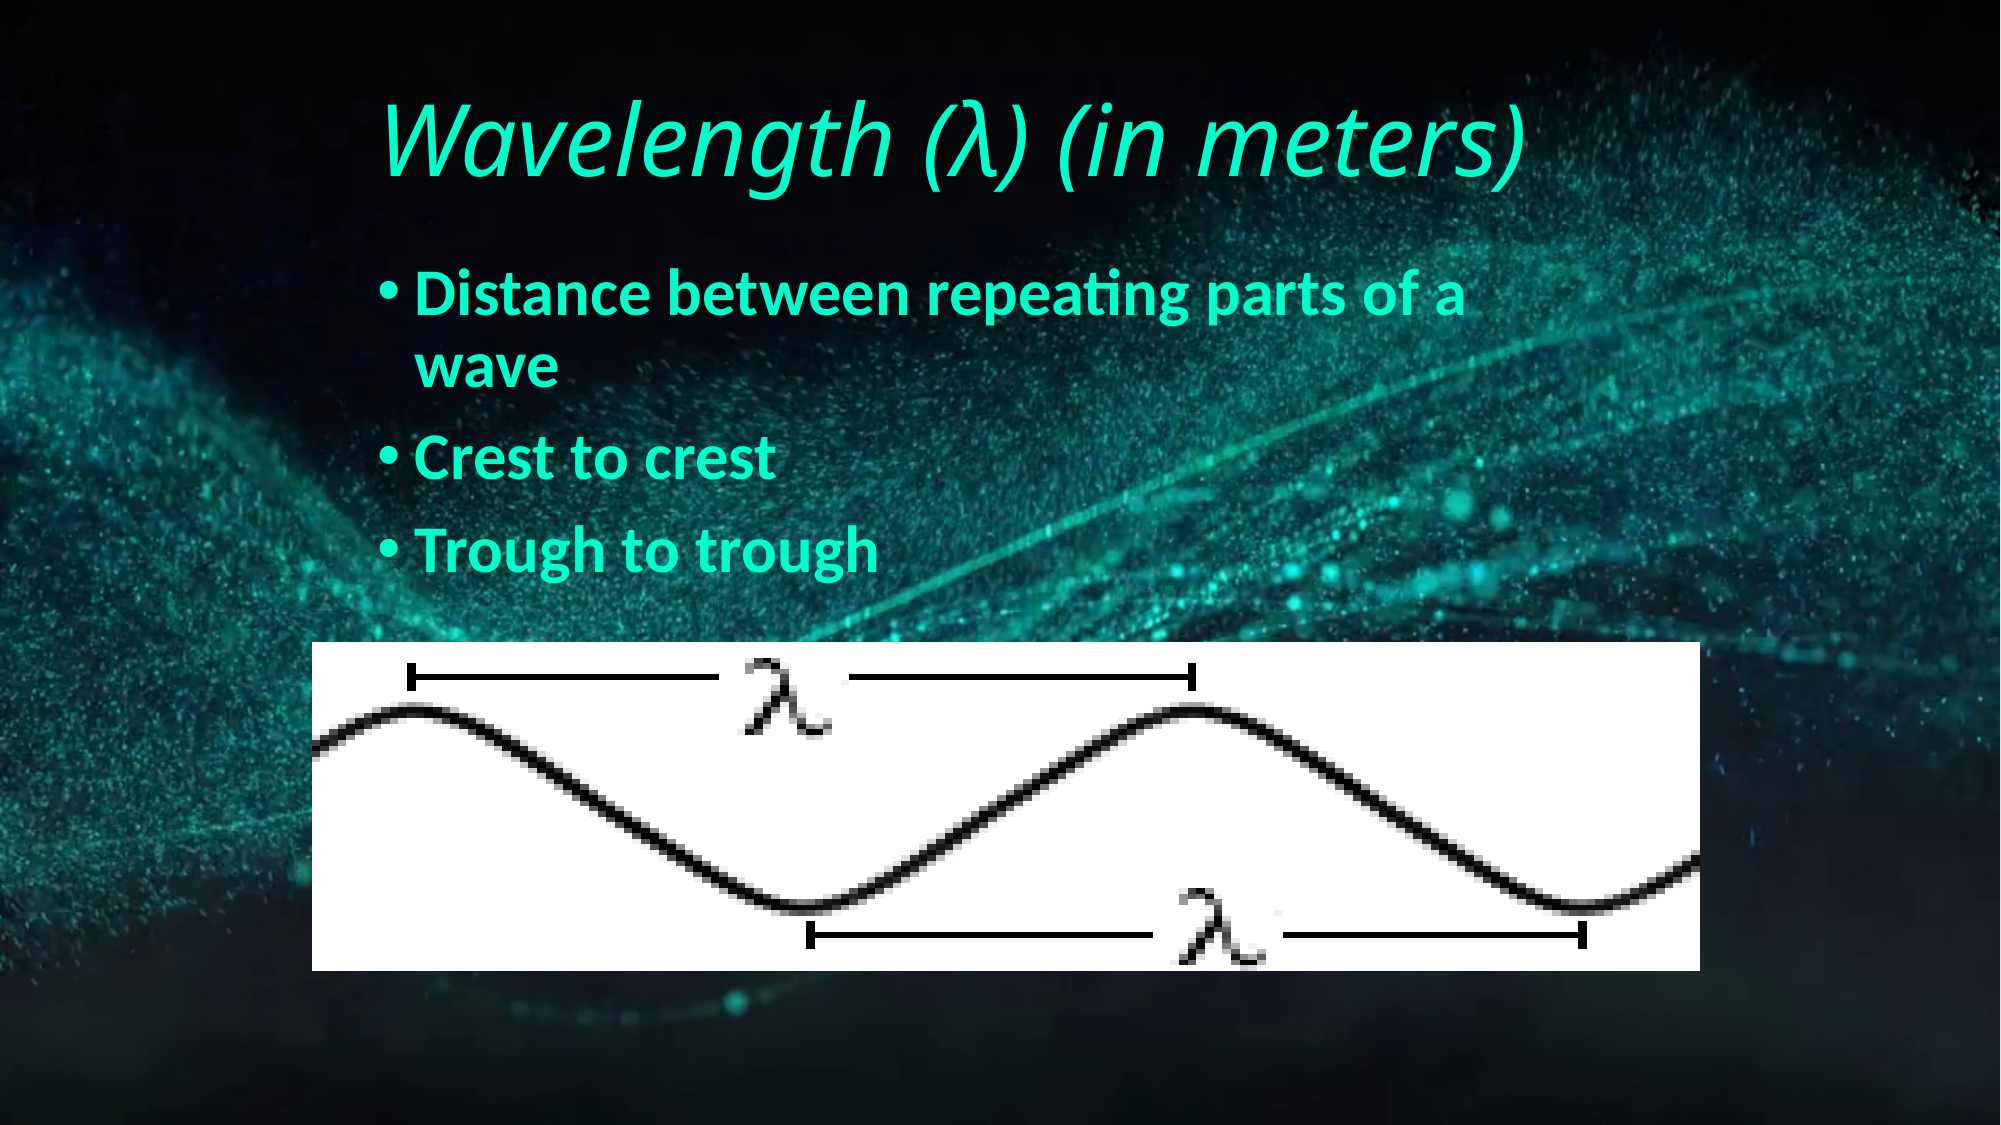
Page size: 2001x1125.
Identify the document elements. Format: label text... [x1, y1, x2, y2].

picture [0, 0, 2001, 1125]
title Wavelength (λ) (in meters) [362, 50, 1563, 238]
list Distance between repeating parts of a wave Crest to crest Trough to trough [362, 249, 1625, 642]
